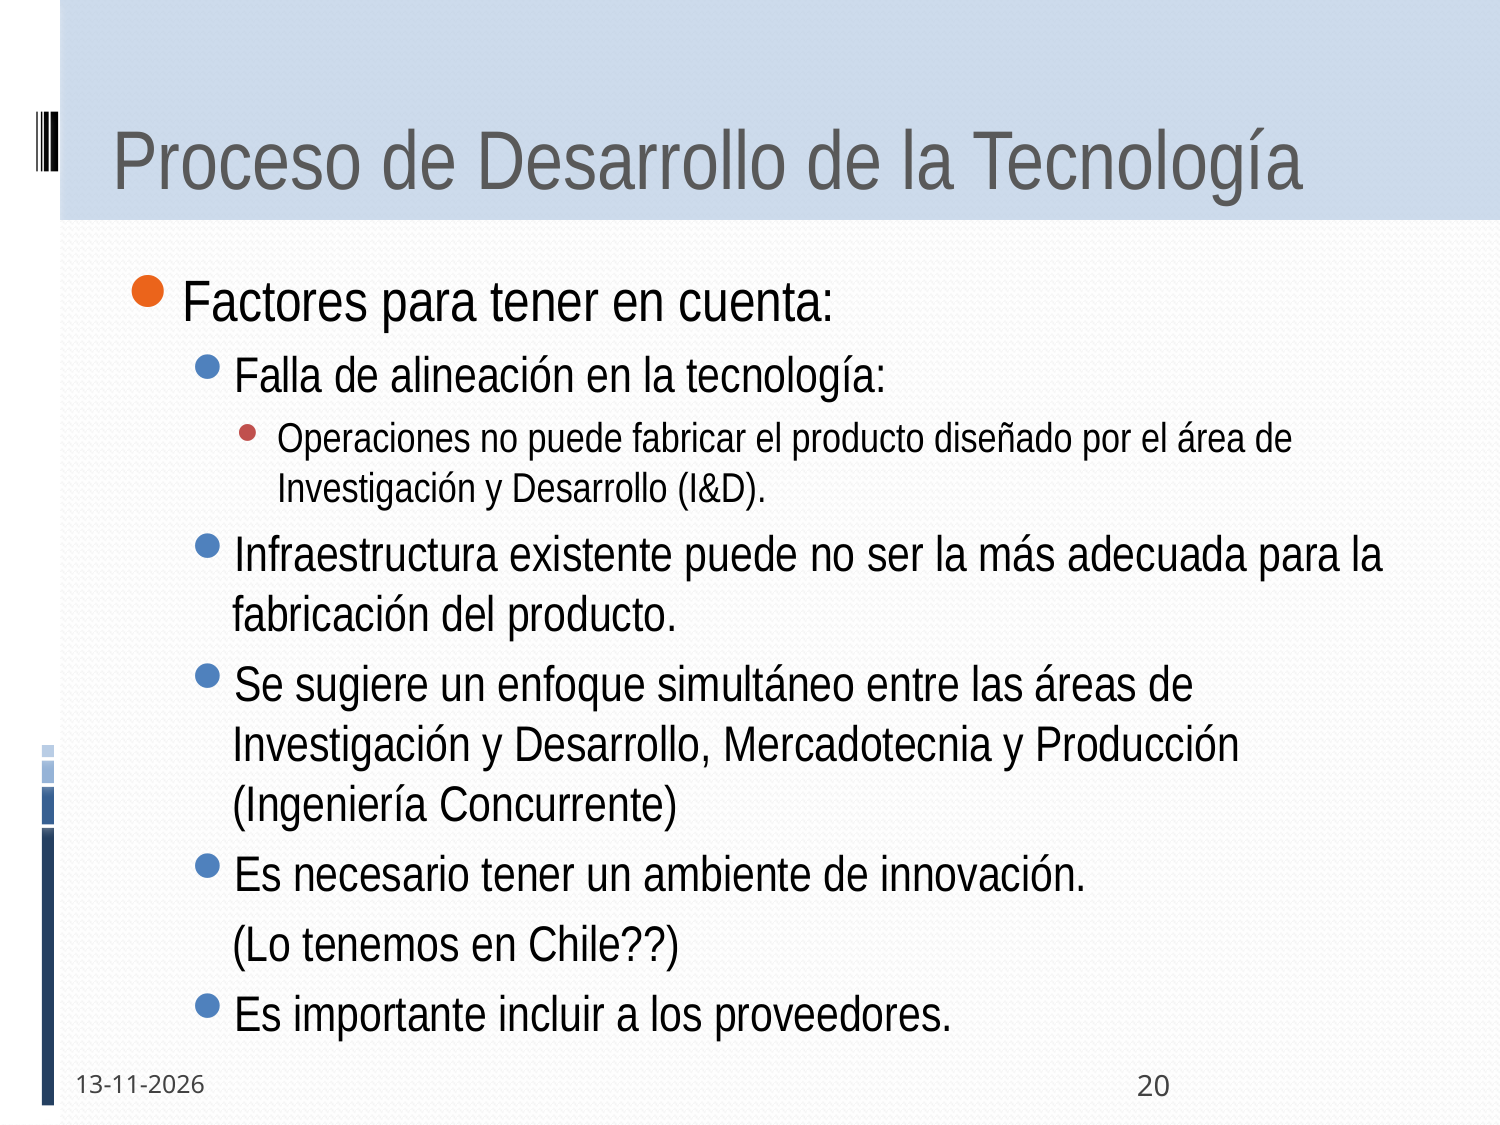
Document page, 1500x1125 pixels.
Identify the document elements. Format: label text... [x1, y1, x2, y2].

slide_number 20 [1045, 1046, 1171, 1107]
title Proceso de Desarrollo de la Tecnología [111, 18, 1436, 207]
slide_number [75, 1042, 243, 1103]
list Factores para tener en cuenta: Falla de alineación en la tecnología: Operaciones no puede fabricar el producto diseñado por el área de Investigación y Desarrollo (I&D). Infraestructura existente puede no ser la más adecuada para la fabricación del producto. Se sugiere un enfoque simultáneo entre las áreas de Investigación y Desarrollo, Mercadotecnia y Producción (Ingeniería Concurrente) Es necesario tener un ambiente de innovación. (Lo tenemos en Chile??) Es importante incluir a los proveedores. [111, 255, 1436, 1038]
